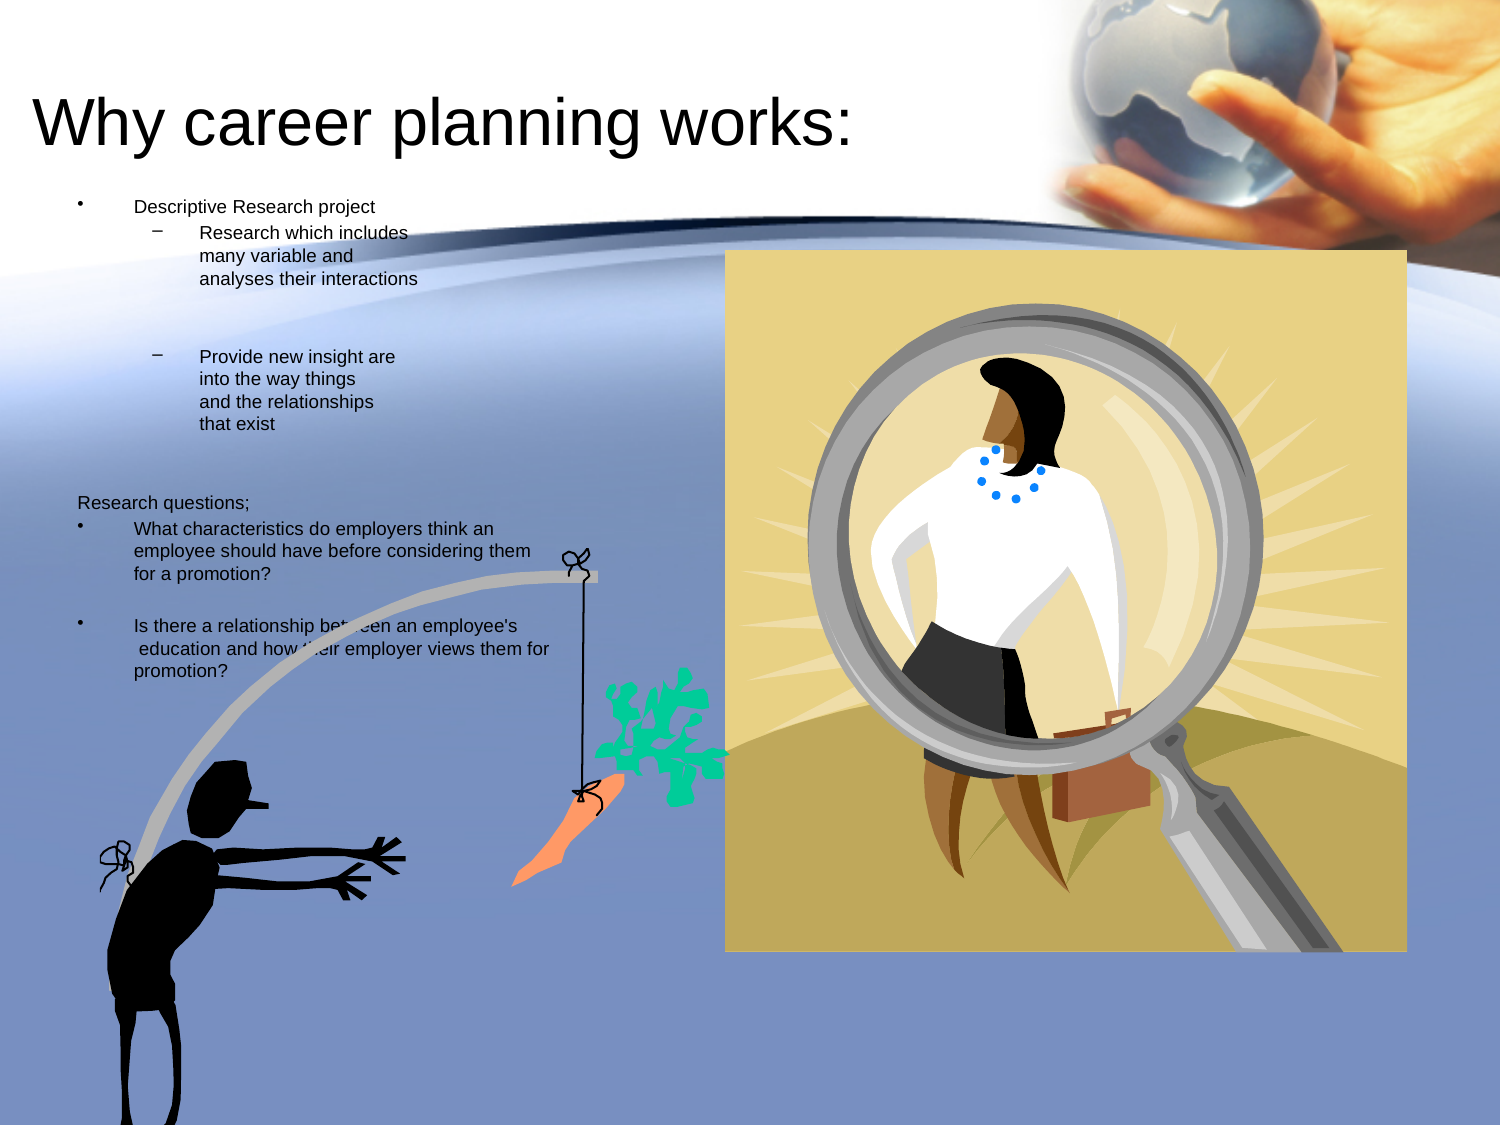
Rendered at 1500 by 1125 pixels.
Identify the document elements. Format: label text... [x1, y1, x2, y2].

title Why career planning works: [17, 24, 1068, 213]
list Descriptive Research project Research which includes many variable and analyses their interactions Provide new insight are into the way things and the relationships that exist Research questions; What characteristics do employers think an employee should have before considering them for a promotion? Is there a relationship between an employee's education and how their employer views them for promotion? [62, 187, 1225, 403]
picture [0, 0, 1500, 1125]
